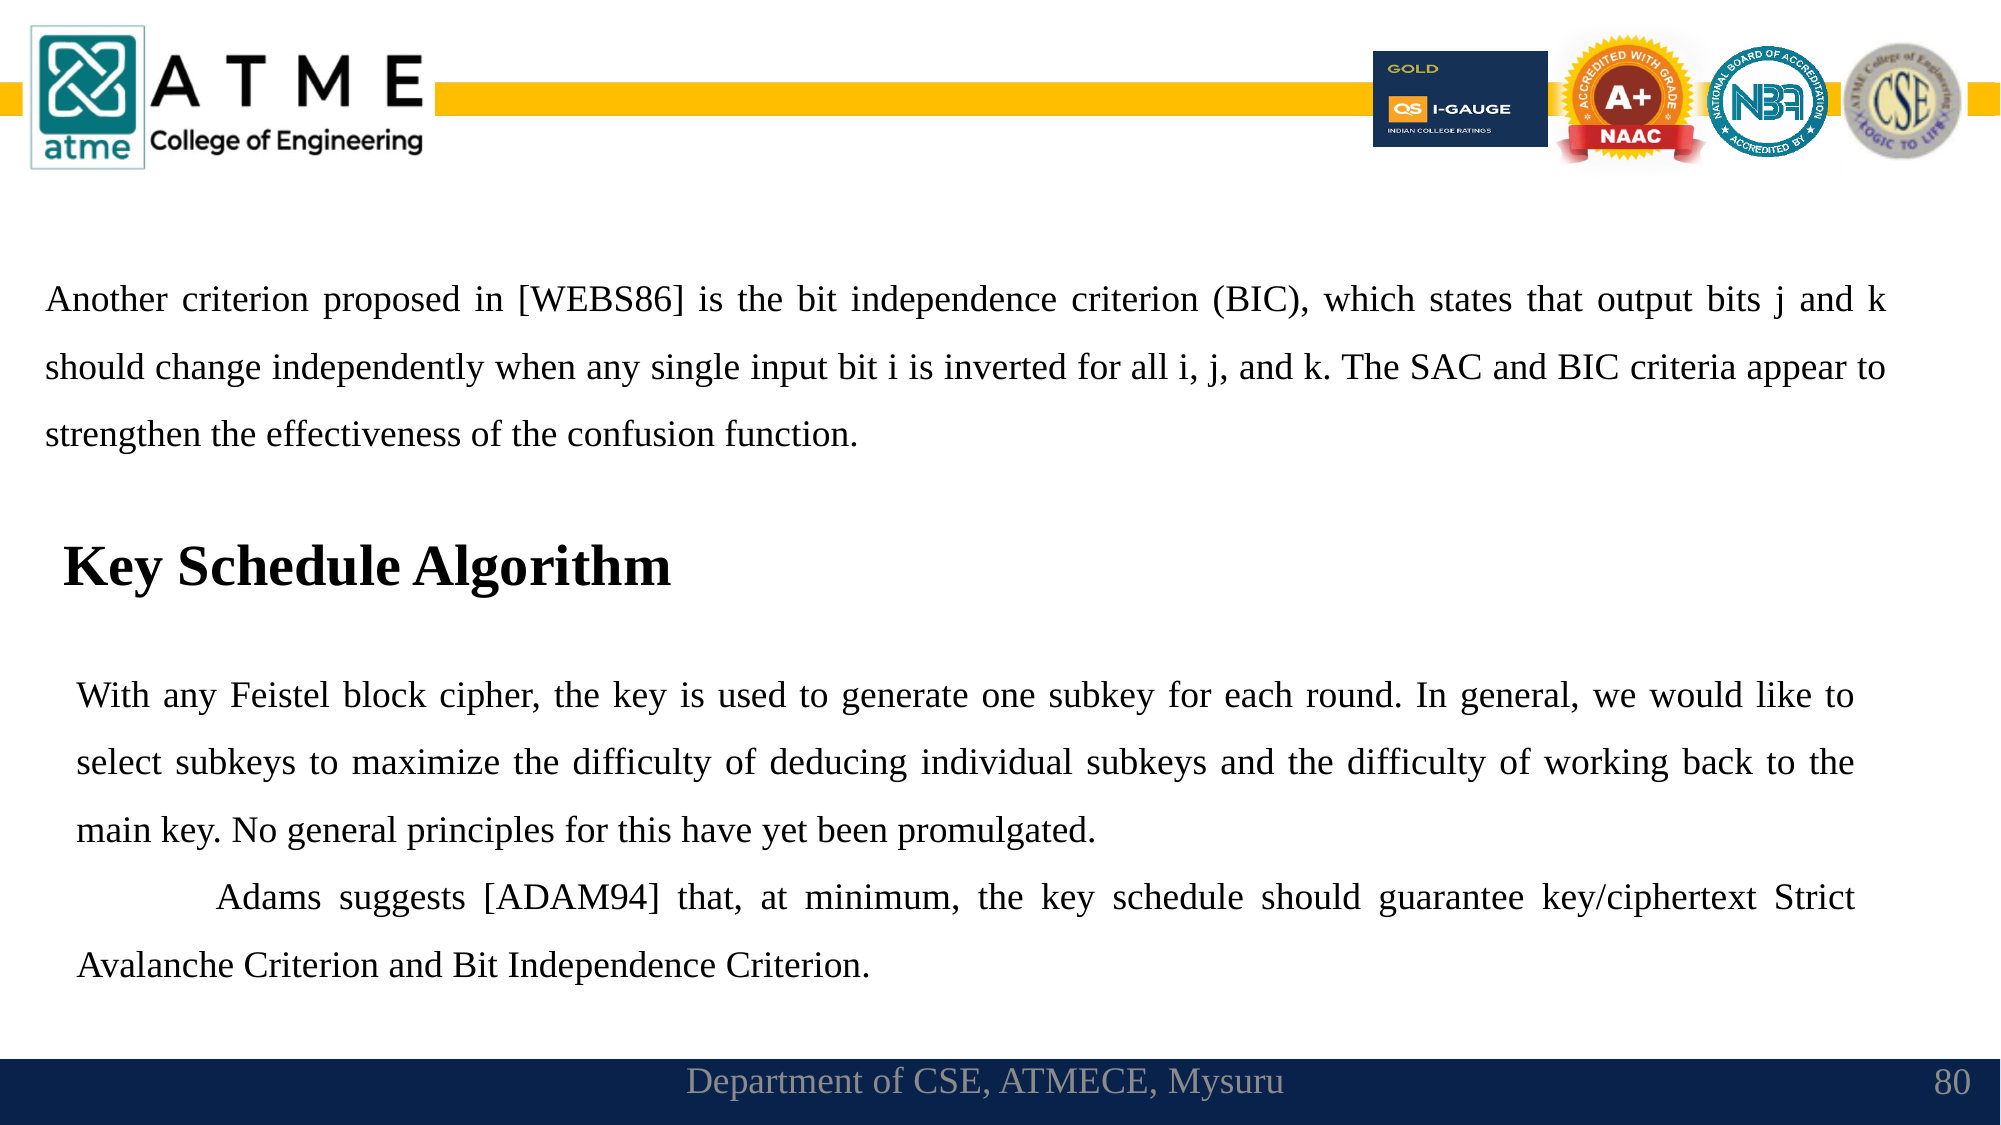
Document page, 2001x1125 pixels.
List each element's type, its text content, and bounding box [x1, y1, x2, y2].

text_box Another criterion proposed in [WEBS86] is the bit independence criterion (BIC), which states that output bits j and k should change independently when any single input bit i is inverted for all i, j, and k. The SAC and BIC criteria appear to strengthen the effectiveness of the confusion function. [30, 244, 1904, 462]
slide_number 80 [1511, 1057, 1972, 1103]
footer Department of CSE, ATMECE, Mysuru [501, 1056, 1470, 1102]
text_box Key Schedule Algorithm [48, 519, 1049, 605]
picture [0, 1059, 2001, 1125]
picture [1373, 20, 1828, 180]
picture [1840, 26, 1968, 176]
picture [22, 15, 435, 178]
text_box With any Feistel block cipher, the key is used to generate one subkey for each round. In general, we would like to select subkeys to maximize the difficulty of deducing individual subkeys and the difficulty of working back to the main key. No general principles for this have yet been promulgated. Adams suggests [ADAM94] that, at minimum, the key schedule should guarantee key/ciphertext Strict Avalanche Criterion and Bit Independence Criterion. [61, 639, 1873, 992]
